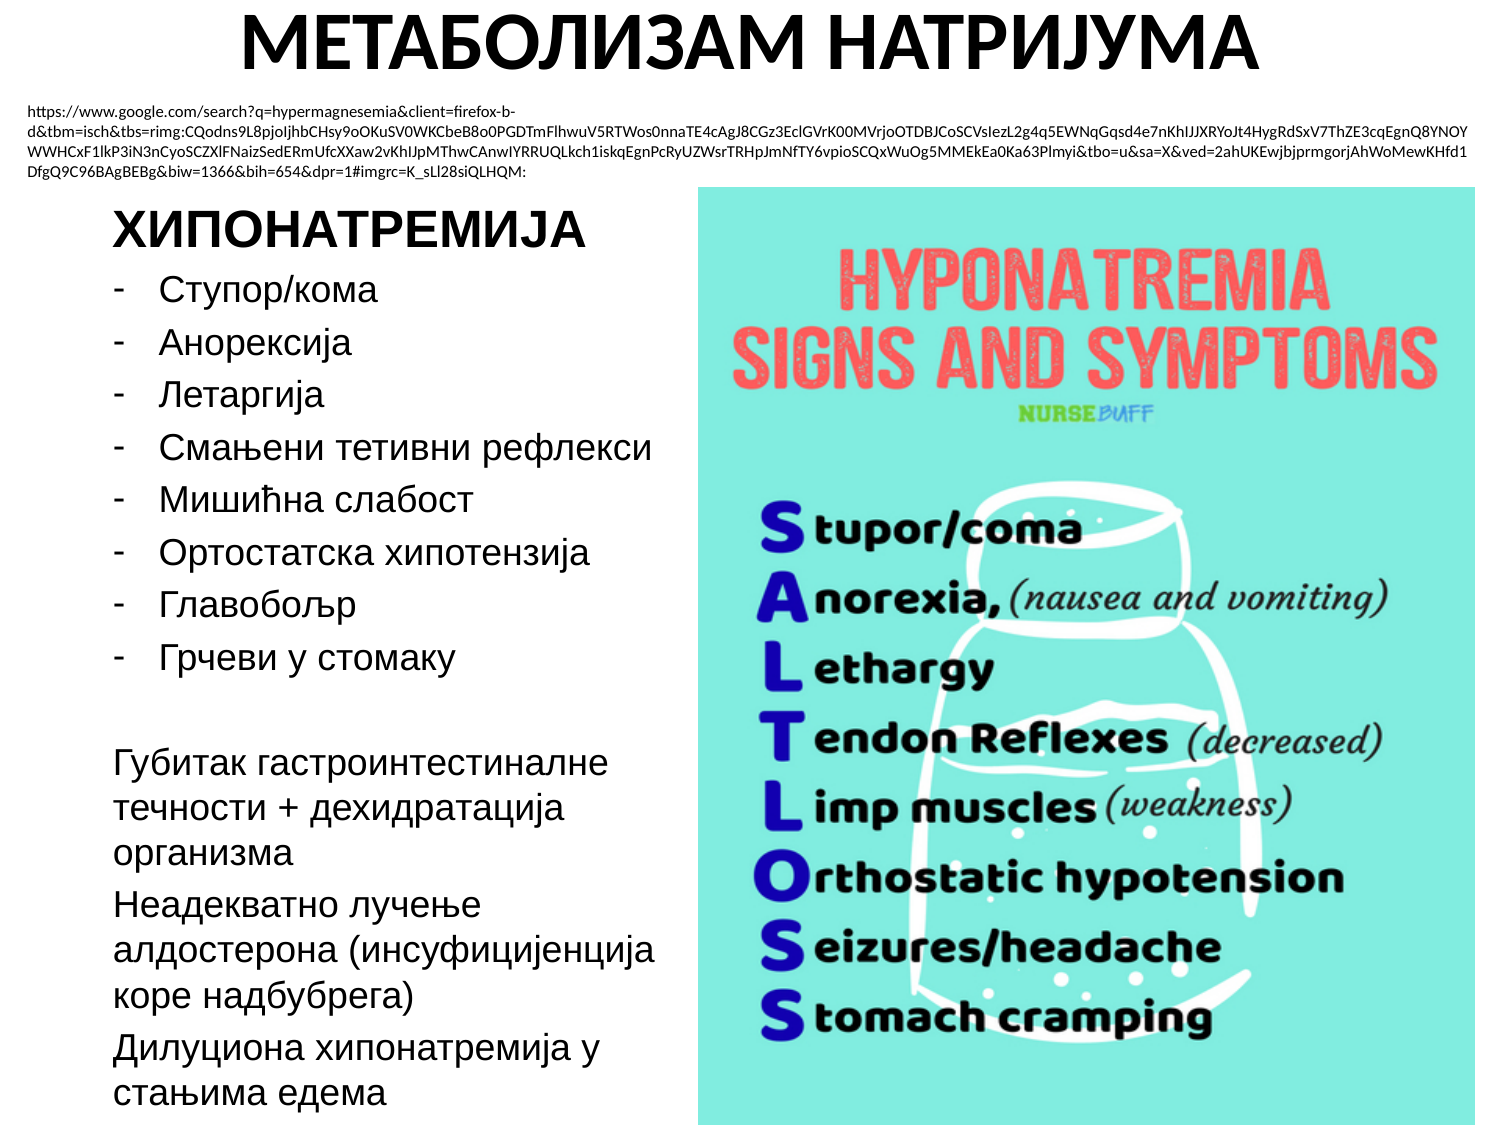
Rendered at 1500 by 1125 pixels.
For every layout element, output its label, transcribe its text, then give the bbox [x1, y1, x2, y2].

list ХИПОНАТРЕМИЈА Ступор/кома Анорексија Летаргија Смањени тетивни рефлекси Мишићна слабост Ортостатска хипотензија Главобољр Грчеви у стомаку Губитак гастроинтестиналне течности + дехидратација организма Неадекватно лучење алдостерона (инсуфицијенција коре надбубрега) Дилуциона хипонатремија у стањима едема [24, 189, 694, 1125]
text_box МЕТАБОЛИЗАМ НАТРИЈУМА [112, 0, 1388, 93]
picture [698, 187, 1476, 1125]
text_box https://www.google.com/search?q=hypermagnesemia&client=firefox-b-d&tbm=isch&tbs=rimg:CQodns9L8pjoIjhbCHsy9oOKuSV0WKCbeB8o0PGDTmFlhwuV5RTWos0nnaTE4cAgJ8CGz3EclGVrK00MVrjoOTDBJCoSCVsIezL2g4q5EWNqGqsd4e7nKhIJJXRYoJt4HygRdSxV7ThZE3cqEgnQ8YNOYWWHCxF1lkP3iN3nCyoSCZXlFNaizSedERmUfcXXaw2vKhIJpMThwCAnwIYRRUQLkch1iskqEgnPcRyUZWsrTRHpJmNfTY6vpioSCQxWuOg5MMEkEa0Ka63Plmyi&tbo=u&sa=X&ved=2ahUKEwjbjprmgorjAhWoMewKHfd1DfgQ9C96BAgBEBg&biw=1366&bih=654&dpr=1#imgrc=K_sLl28siQLHQM: [12, 93, 1488, 189]
